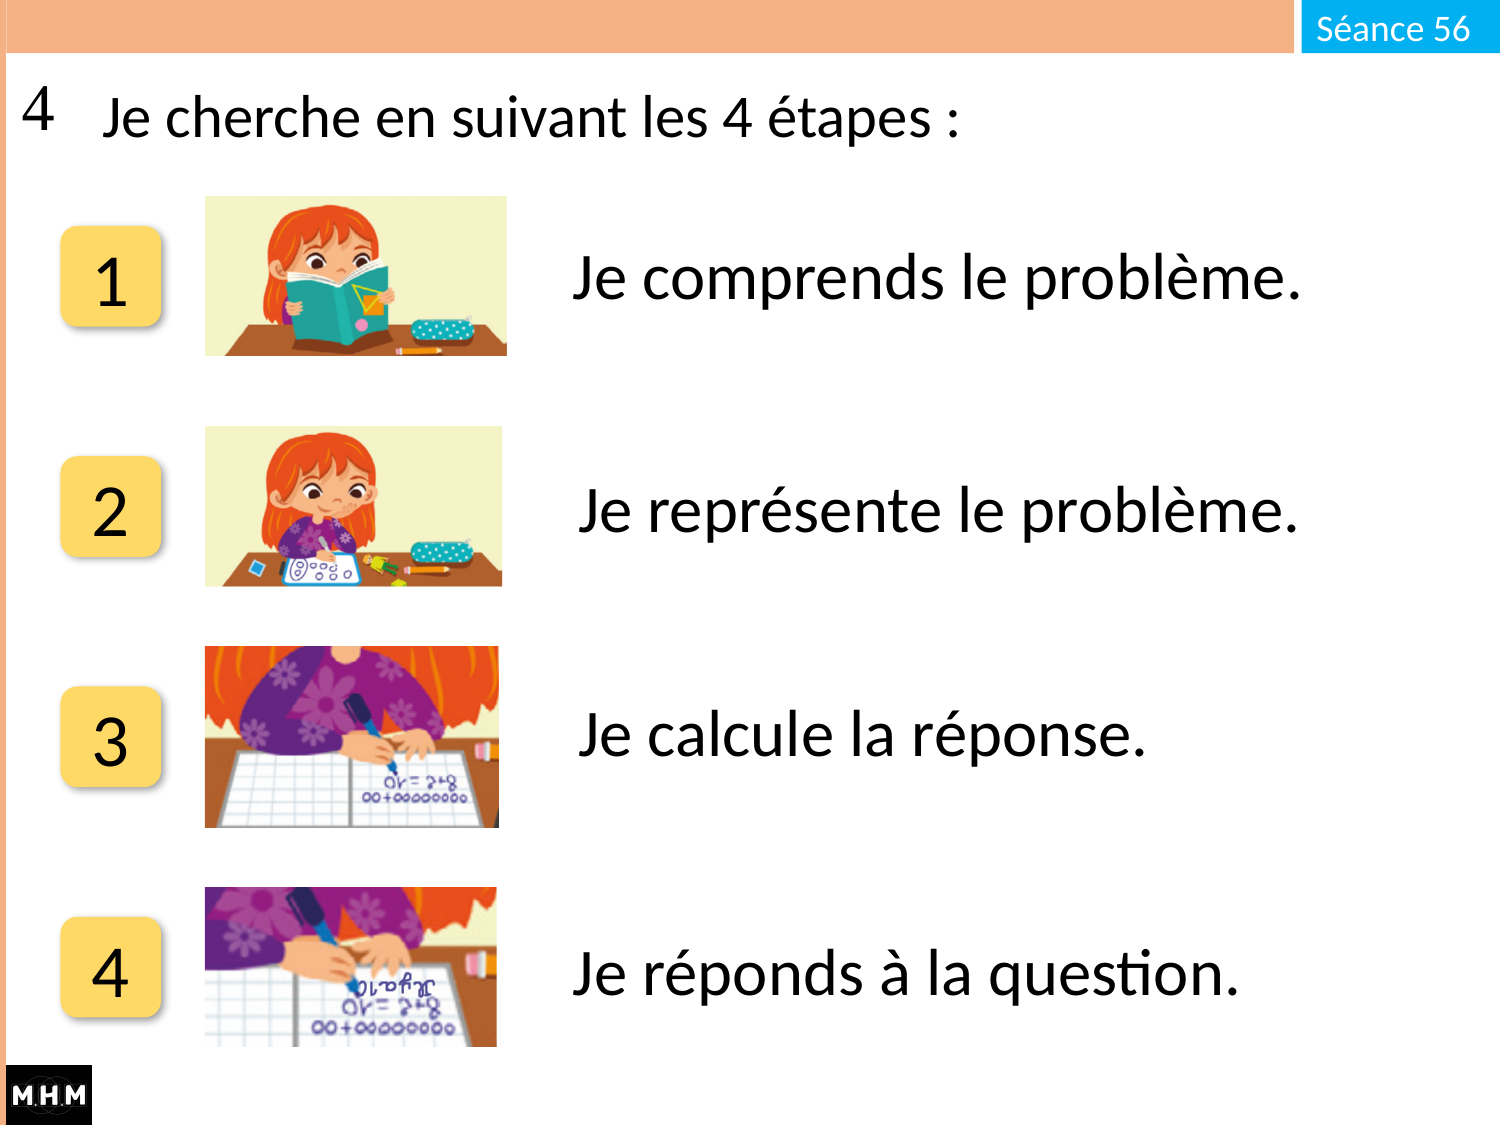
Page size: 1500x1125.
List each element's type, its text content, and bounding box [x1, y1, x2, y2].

picture [204, 196, 515, 356]
text_box Je calcule la réponse. [563, 682, 1415, 777]
text_box 4 [59, 915, 163, 1019]
text_box 3 [59, 685, 163, 789]
picture [204, 887, 497, 1047]
text_box Je réponds à la question. [558, 921, 1409, 1017]
picture [204, 646, 499, 828]
text_box 2 [59, 455, 163, 558]
picture [204, 426, 503, 587]
text_box Je représente le problème. [563, 458, 1324, 554]
title Je cherche en suivant les 4 étapes : [87, 32, 1382, 158]
picture [6, 1065, 92, 1125]
text_box Je comprends le problème. [558, 225, 1325, 321]
text_box 1 [59, 224, 163, 328]
